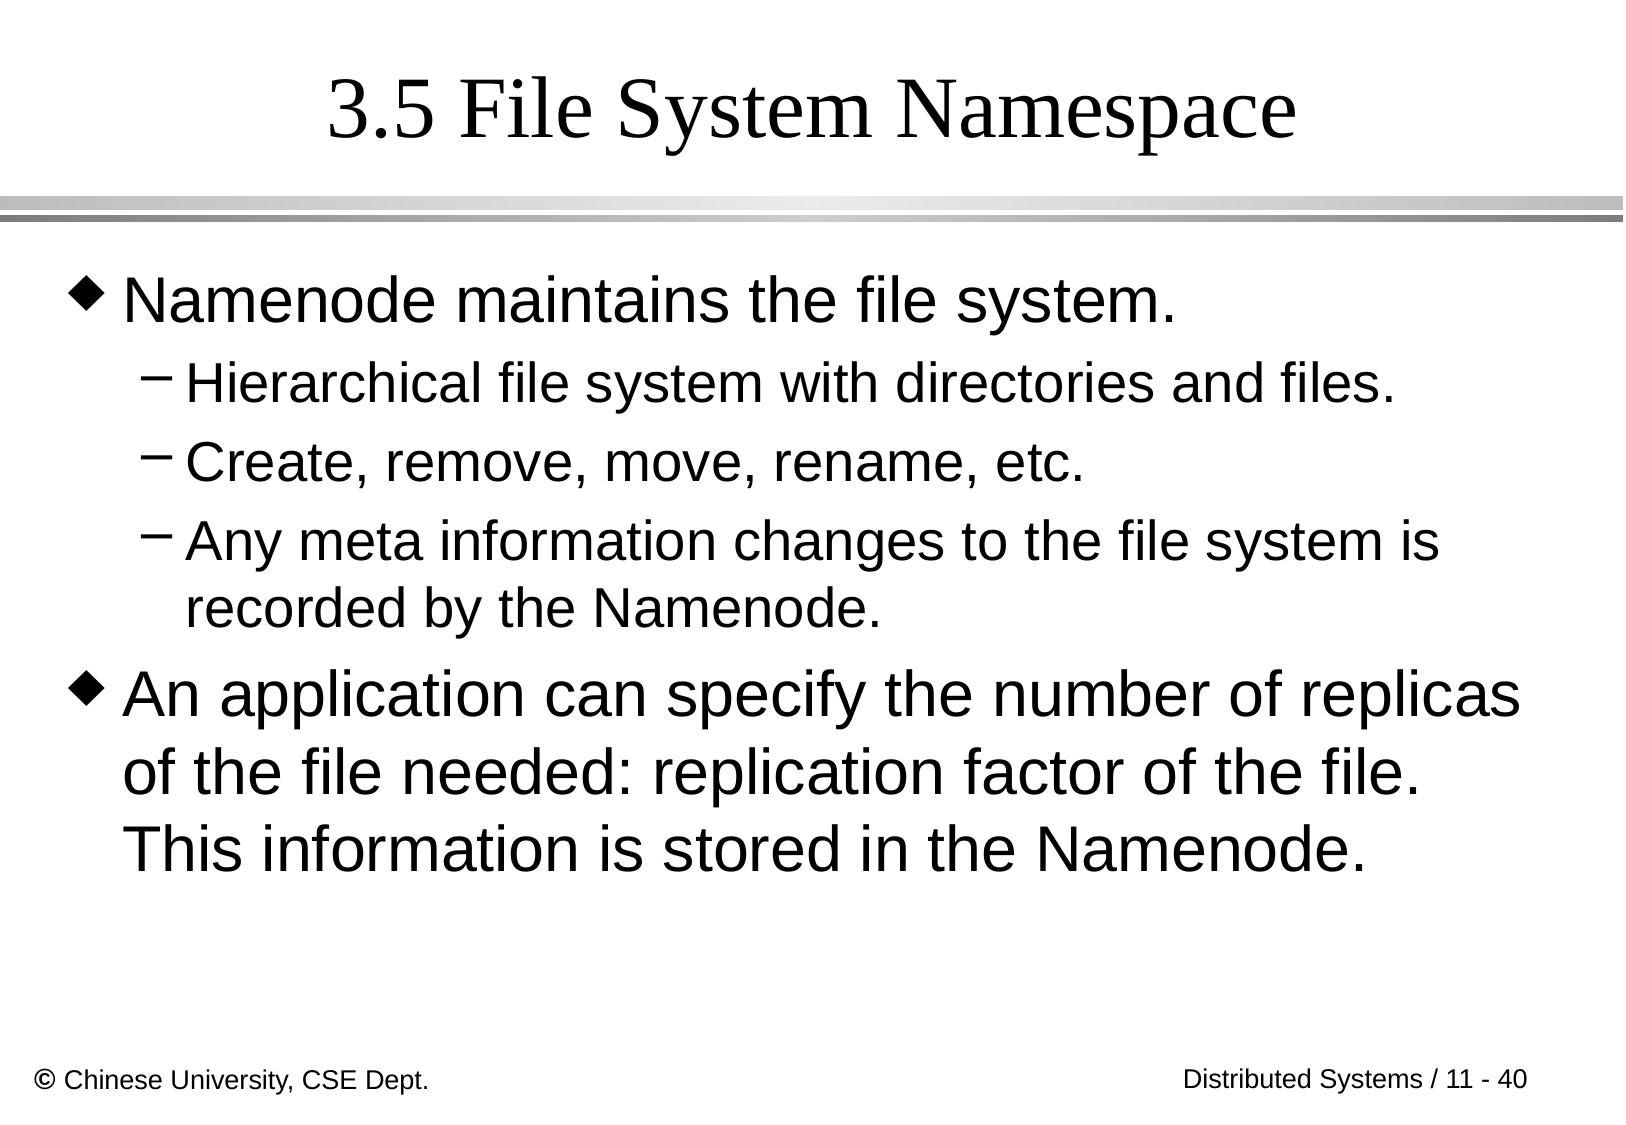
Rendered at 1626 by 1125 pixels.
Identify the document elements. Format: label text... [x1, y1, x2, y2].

title 3.5 File System Namespace [50, 62, 1575, 163]
list Namenode maintains the file system. Hierarchical file system with directories and files. Create, remove, move, rename, etc. Any meta information changes to the file system is recorded by the Namenode. An application can specify the number of replicas of the file needed: replication factor of the file. This information is stored in the Namenode. [53, 250, 1565, 1001]
